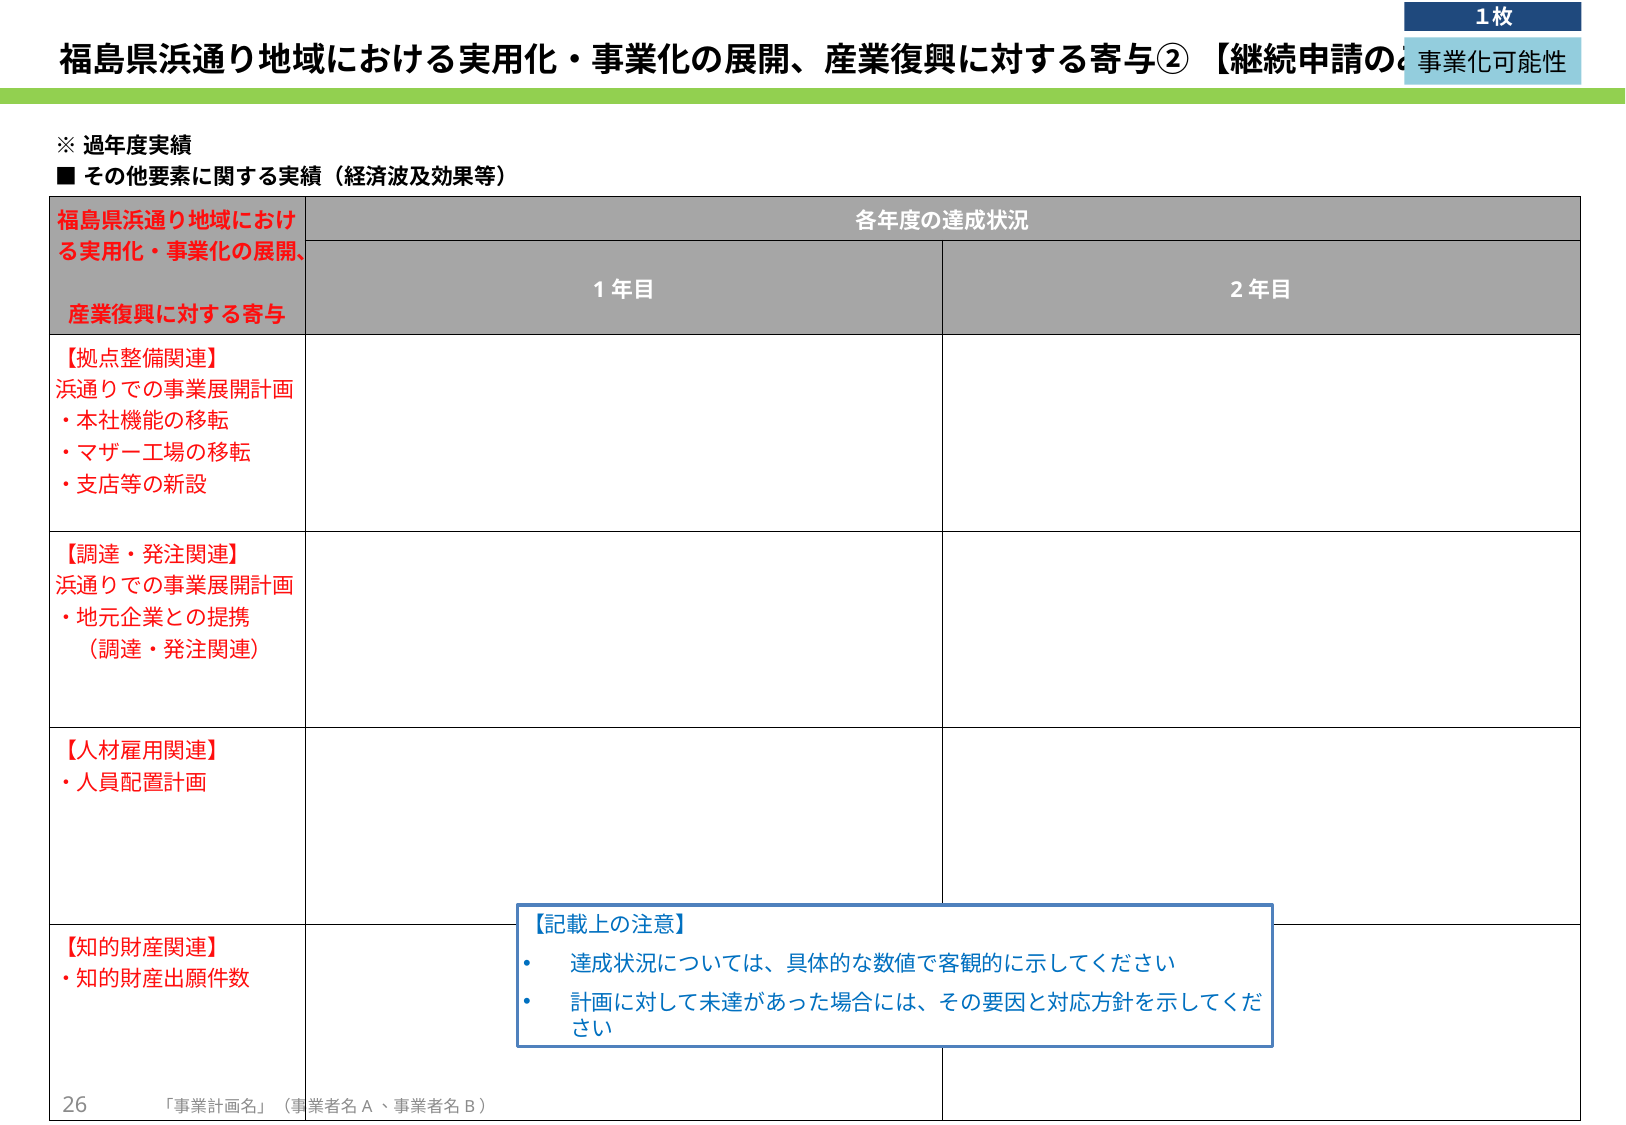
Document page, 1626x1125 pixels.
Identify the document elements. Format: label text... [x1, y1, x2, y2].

table_cell 福島県浜通り地域における実用化・事業化の展開、 産業復興に対する寄与 [50, 197, 305, 334]
table_cell [306, 728, 942, 924]
table_cell 【調達・発注関連】 浜通りでの事業展開計画 ・地元企業との提携 （調達・発注関連） [50, 532, 305, 727]
table_cell 1年目 [306, 241, 942, 334]
table_cell [943, 925, 1580, 1120]
table_cell [943, 335, 1580, 531]
text_box １枚 [1404, 2, 1582, 31]
table_cell 【拠点整備関連】 浜通りでの事業展開計画 ・本社機能の移転 ・マザー工場の移転 ・支店等の新設 [50, 335, 305, 531]
title 福島県浜通り地域における実用化・事業化の展開、産業復興に対する寄与② 【継続申請のみ記載】 [44, 30, 1581, 89]
table_cell 各年度の達成状況 [306, 197, 1580, 240]
table_header ※過年度実績 ■その他要素に関する実績（経済波及効果等） [49, 122, 1580, 196]
table_cell 【知的財産関連】 ・知的財産出願件数 [50, 925, 305, 1120]
table_cell 2年目 [943, 241, 1580, 334]
table_cell [306, 925, 942, 1120]
text_box 【記載上の注意】 達成状況については、具体的な数値で客観的に示してください 計画に対して未達があった場合には、その要因と対応方針を示してください [517, 905, 1273, 1047]
table_cell [306, 335, 942, 531]
text_box 事業化可能性 [1402, 35, 1584, 87]
table_cell 【人材雇用関連】 ・人員配置計画 [50, 728, 305, 924]
footer 「事業計画名」（事業者名A、事業者名B） [151, 1121, 1581, 1125]
table_cell [943, 532, 1580, 727]
table_cell [306, 532, 942, 727]
table_cell [943, 728, 1580, 924]
slide_number 26 [56, 1121, 151, 1125]
